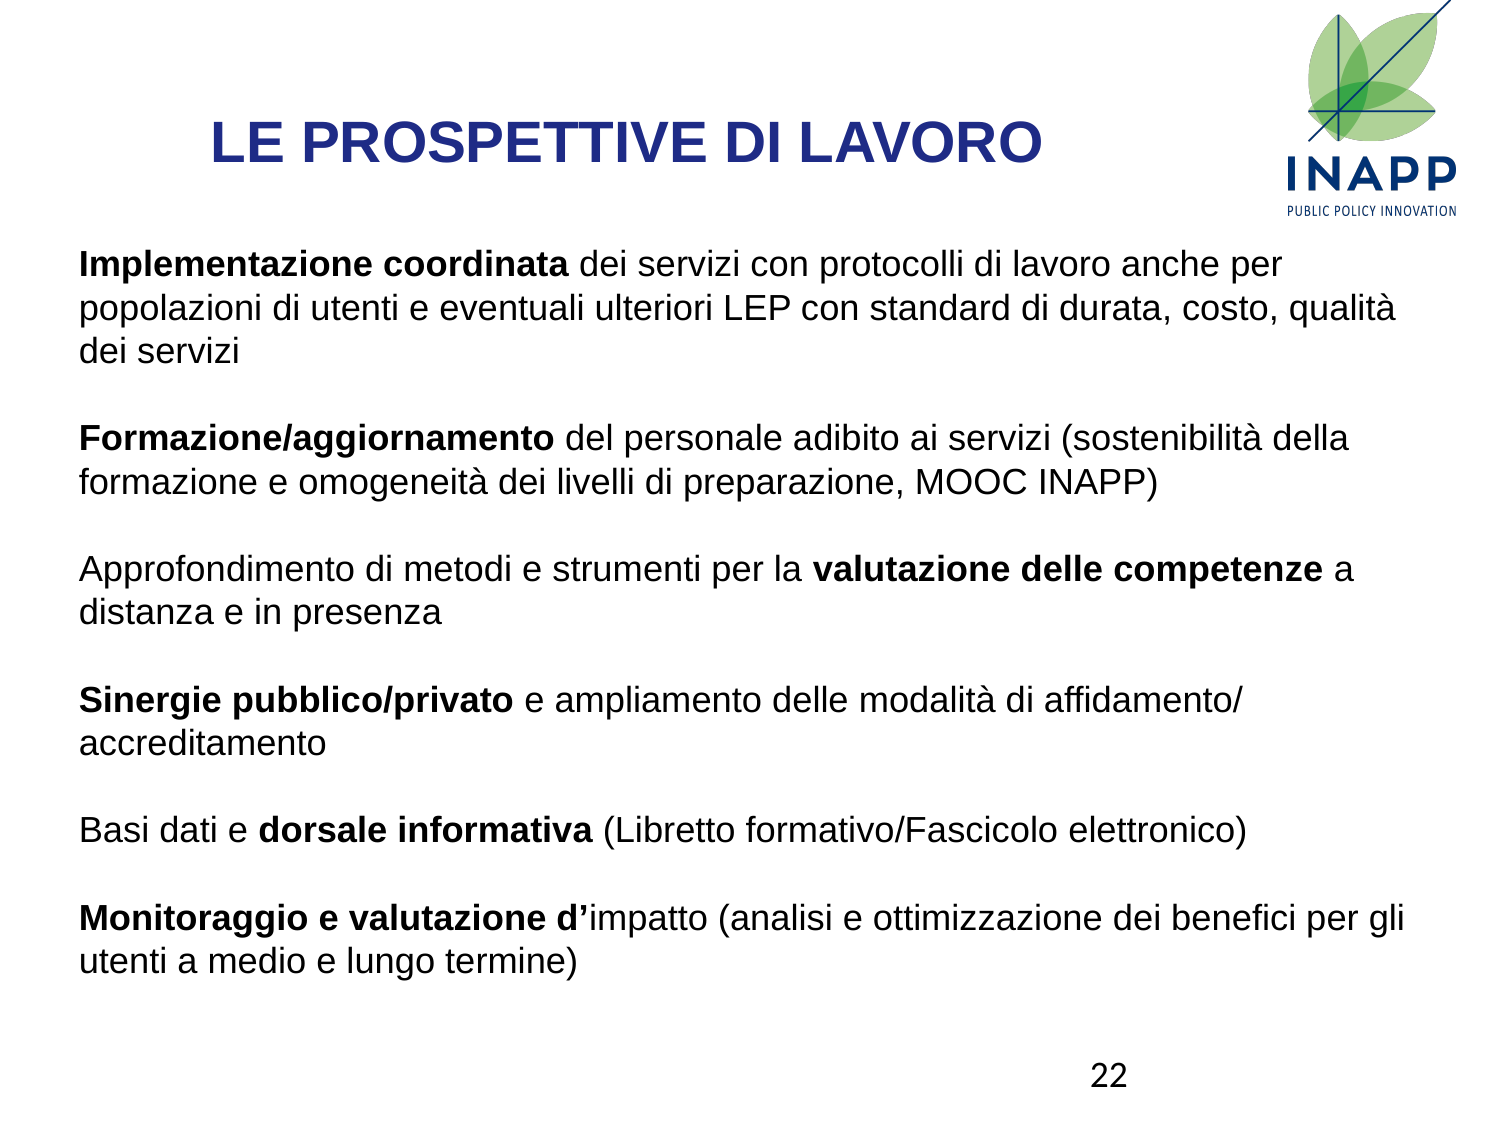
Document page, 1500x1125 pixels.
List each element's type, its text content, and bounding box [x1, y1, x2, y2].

slide_number 22 [1074, 1042, 1425, 1103]
title LE Prospettive di lavoro [195, 45, 1256, 232]
picture [1288, 0, 1456, 216]
list Implementazione coordinata dei servizi con protocolli di lavoro anche per popolazioni di utenti e eventuali ulteriori LEP con standard di durata, costo, qualità dei servizi Formazione/aggiornamento del personale adibito ai servizi (sostenibilità della formazione e omogeneità dei livelli di preparazione, MOOC INAPP) Approfondimento di metodi e strumenti per la valutazione delle competenze a distanza e in presenza Sinergie pubblico/privato e ampliamento delle modalità di affidamento/ accreditamento Basi dati e dorsale informativa (Libretto formativo/Fascicolo elettronico) Monitoraggio e valutazione d’impatto (analisi e ottimizzazione dei benefici per gli utenti a medio e lungo termine) [63, 232, 1425, 995]
